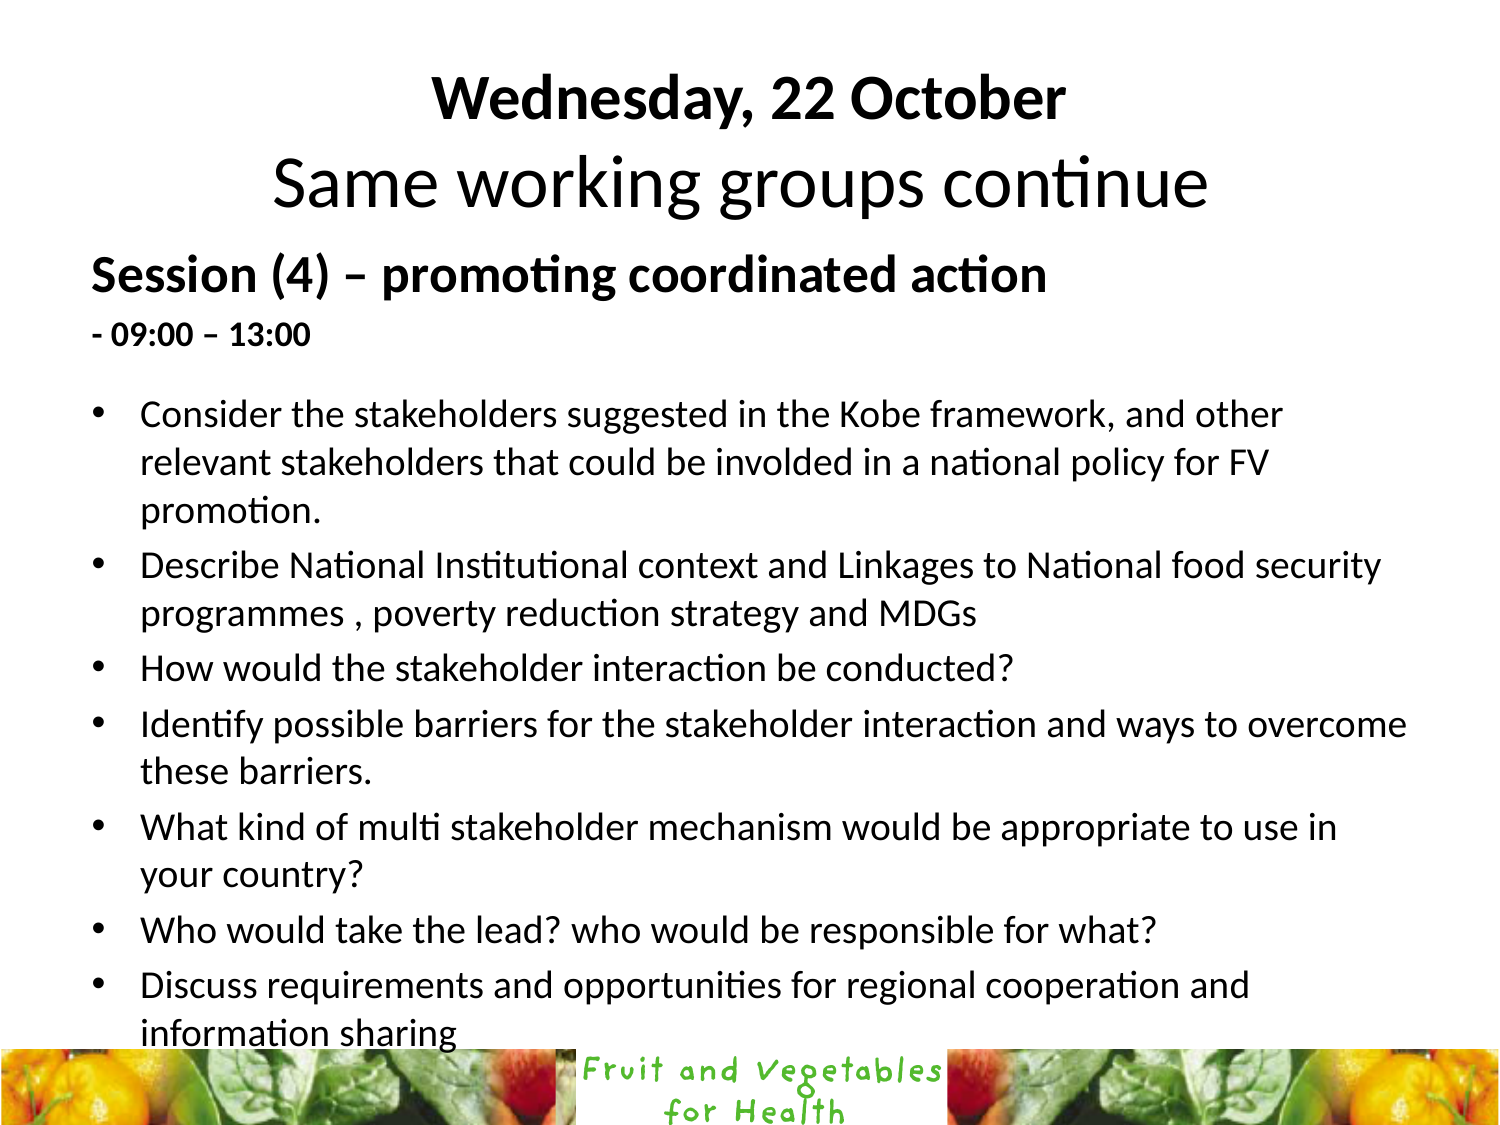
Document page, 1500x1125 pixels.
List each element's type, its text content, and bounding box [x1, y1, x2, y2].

title Wednesday, 22 October Same working groups continue [75, 45, 1425, 233]
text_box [1, 1049, 1499, 1125]
list Session (4) – promoting coordinated action - 09:00 – 13:00 Consider the stakeholders suggested in the Kobe framework, and other relevant stakeholders that could be involded in a national policy for FV promotion. Describe National Institutional context and Linkages to National food security programmes , poverty reduction strategy and MDGs How would the stakeholder interaction be conducted? Identify possible barriers for the stakeholder interaction and ways to overcome these barriers. What kind of multi stakeholder mechanism would be appropriate to use in your country? Who would take the lead? who would be responsible for what? Discuss requirements and opportunities for regional cooperation and information sharing [76, 231, 1427, 1048]
